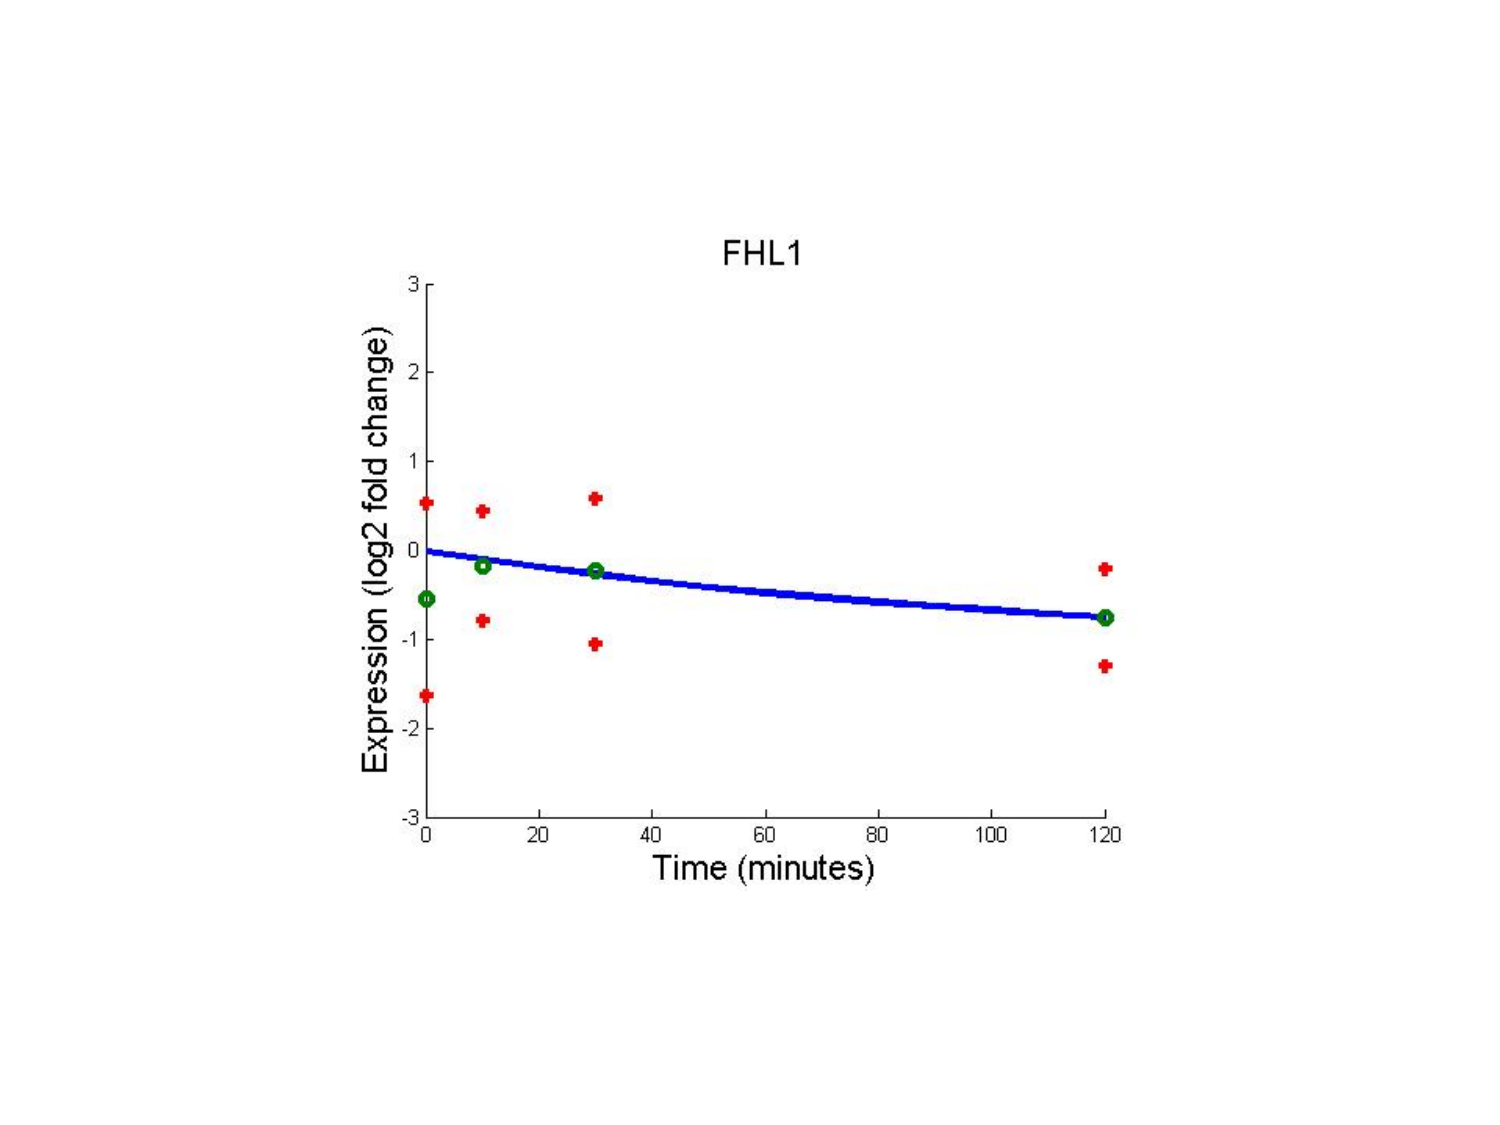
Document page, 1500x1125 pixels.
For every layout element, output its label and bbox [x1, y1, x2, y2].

picture [312, 234, 1188, 891]
